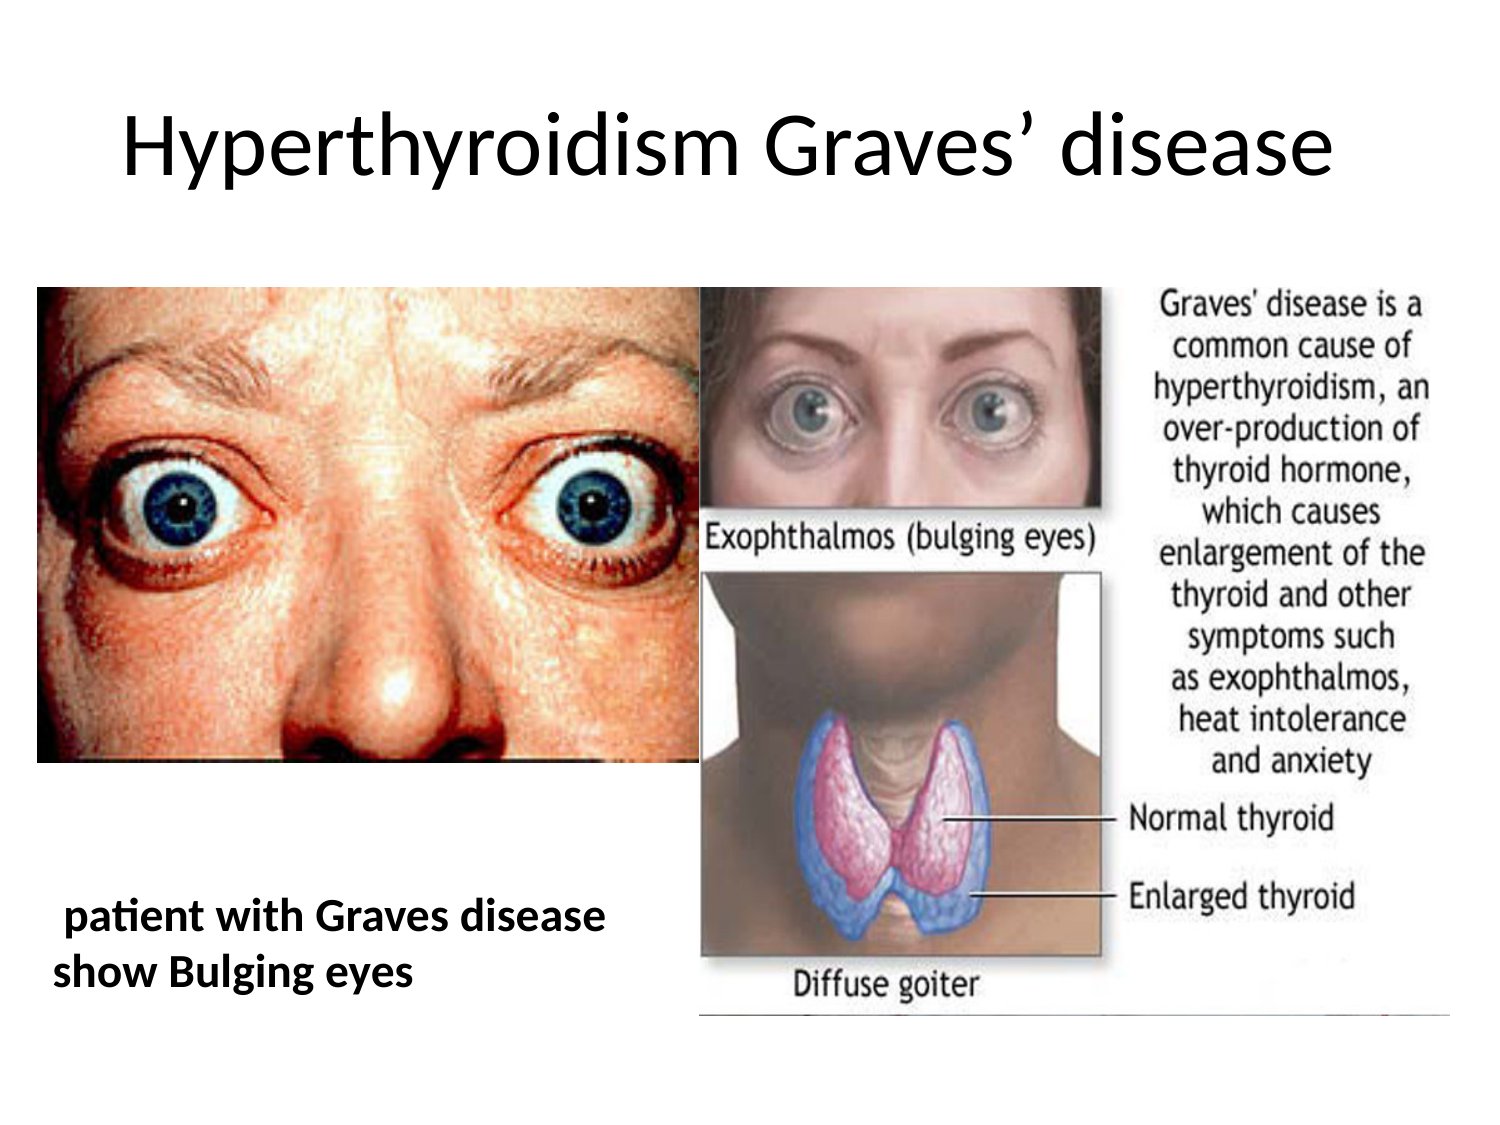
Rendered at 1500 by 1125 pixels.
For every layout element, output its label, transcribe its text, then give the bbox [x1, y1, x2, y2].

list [699, 287, 1451, 1016]
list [37, 287, 697, 763]
list patient with Graves disease show Bulging eyes [37, 875, 694, 1005]
title Hyperthyroidism Graves’ disease [75, 45, 1425, 233]
